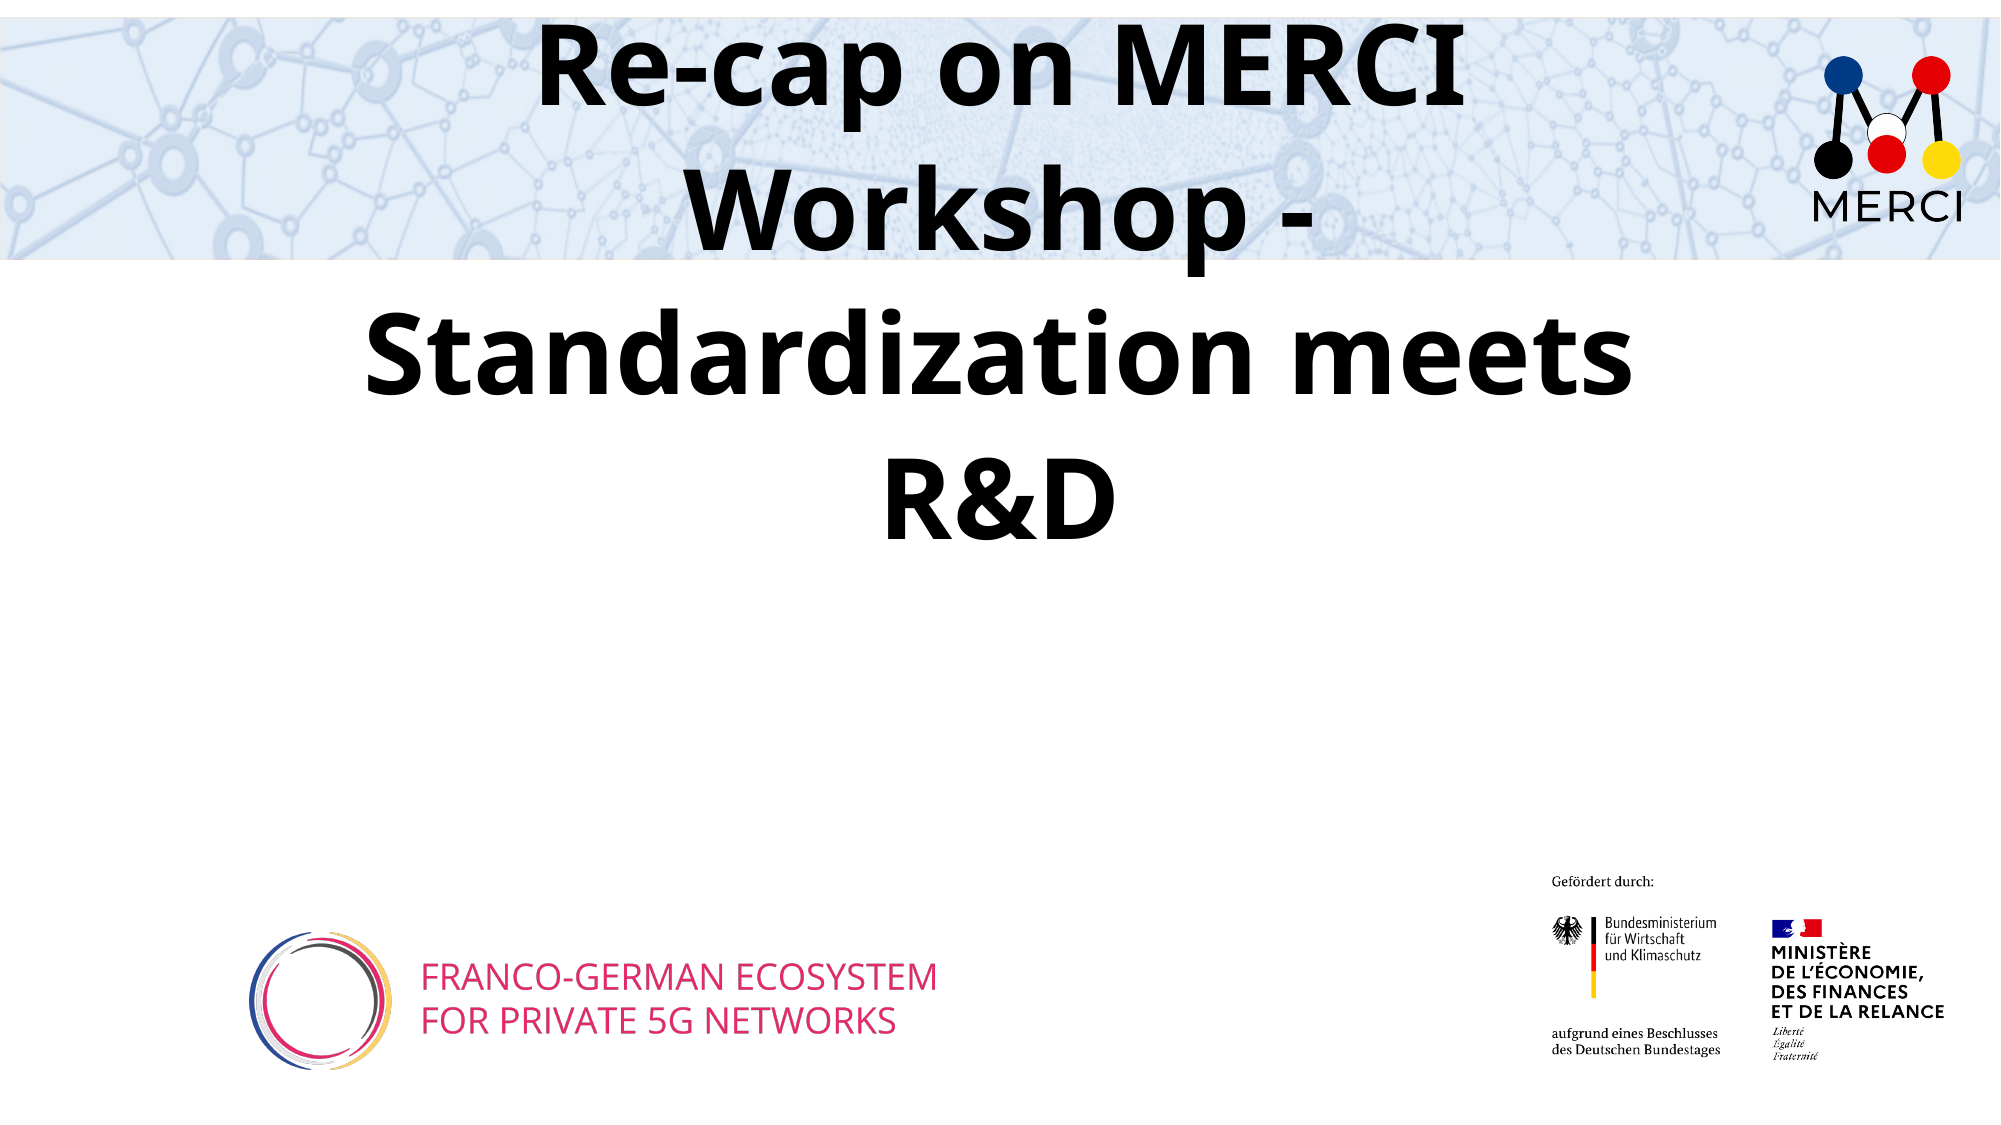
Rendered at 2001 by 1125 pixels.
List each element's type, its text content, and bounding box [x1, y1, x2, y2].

picture [1520, 847, 1750, 1084]
picture [249, 932, 935, 1070]
picture [1814, 56, 1961, 222]
title Re-cap on MERCI Workshop - Standardization meets R&D [249, 177, 1750, 570]
picture [1752, 901, 1959, 1077]
